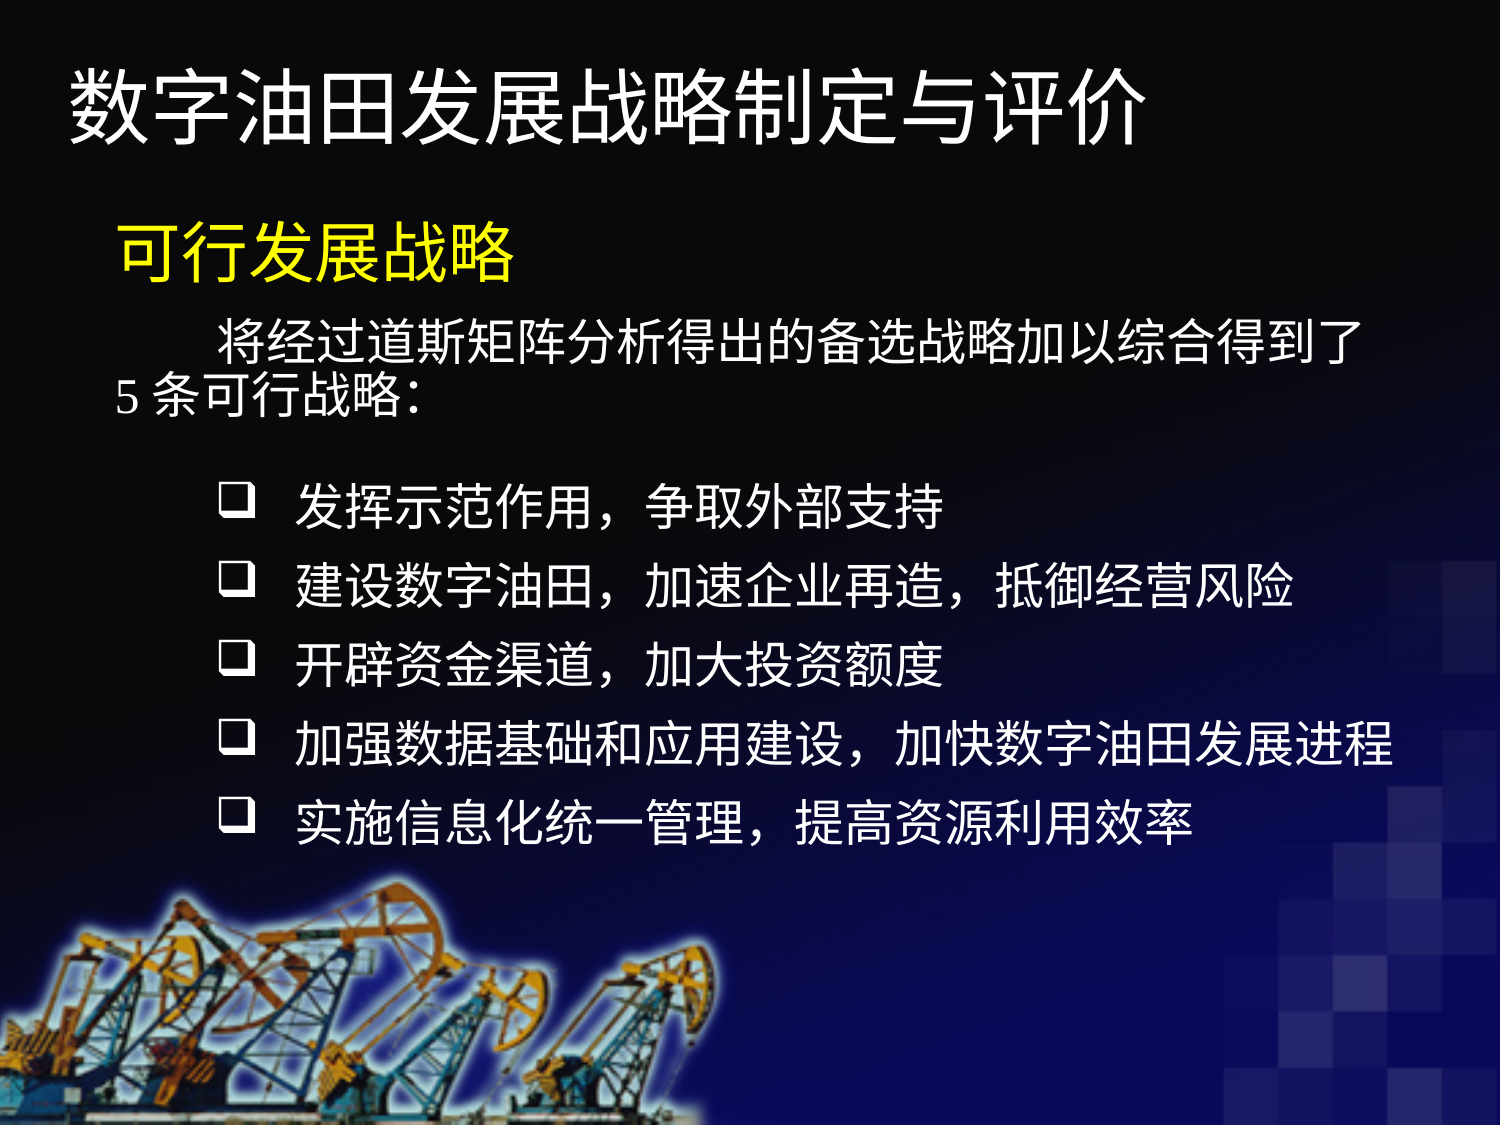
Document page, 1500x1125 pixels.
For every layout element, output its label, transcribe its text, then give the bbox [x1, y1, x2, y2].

text_box 数字油田发展战略制定与评价 [52, 67, 1413, 163]
picture [0, 0, 1500, 1125]
text_box 可行发展战略 将经过道斯矩阵分析得出的备选战略加以综合得到了5条可行战略： [99, 212, 1393, 433]
text_box 发挥示范作用，争取外部支持 建设数字油田，加速企业再造，抵御经营风险 开辟资金渠道，加大投资额度 加强数据基础和应用建设，加快数字油田发展进程 实施信息化统一管理，提高资源利用效率 [200, 474, 1438, 860]
